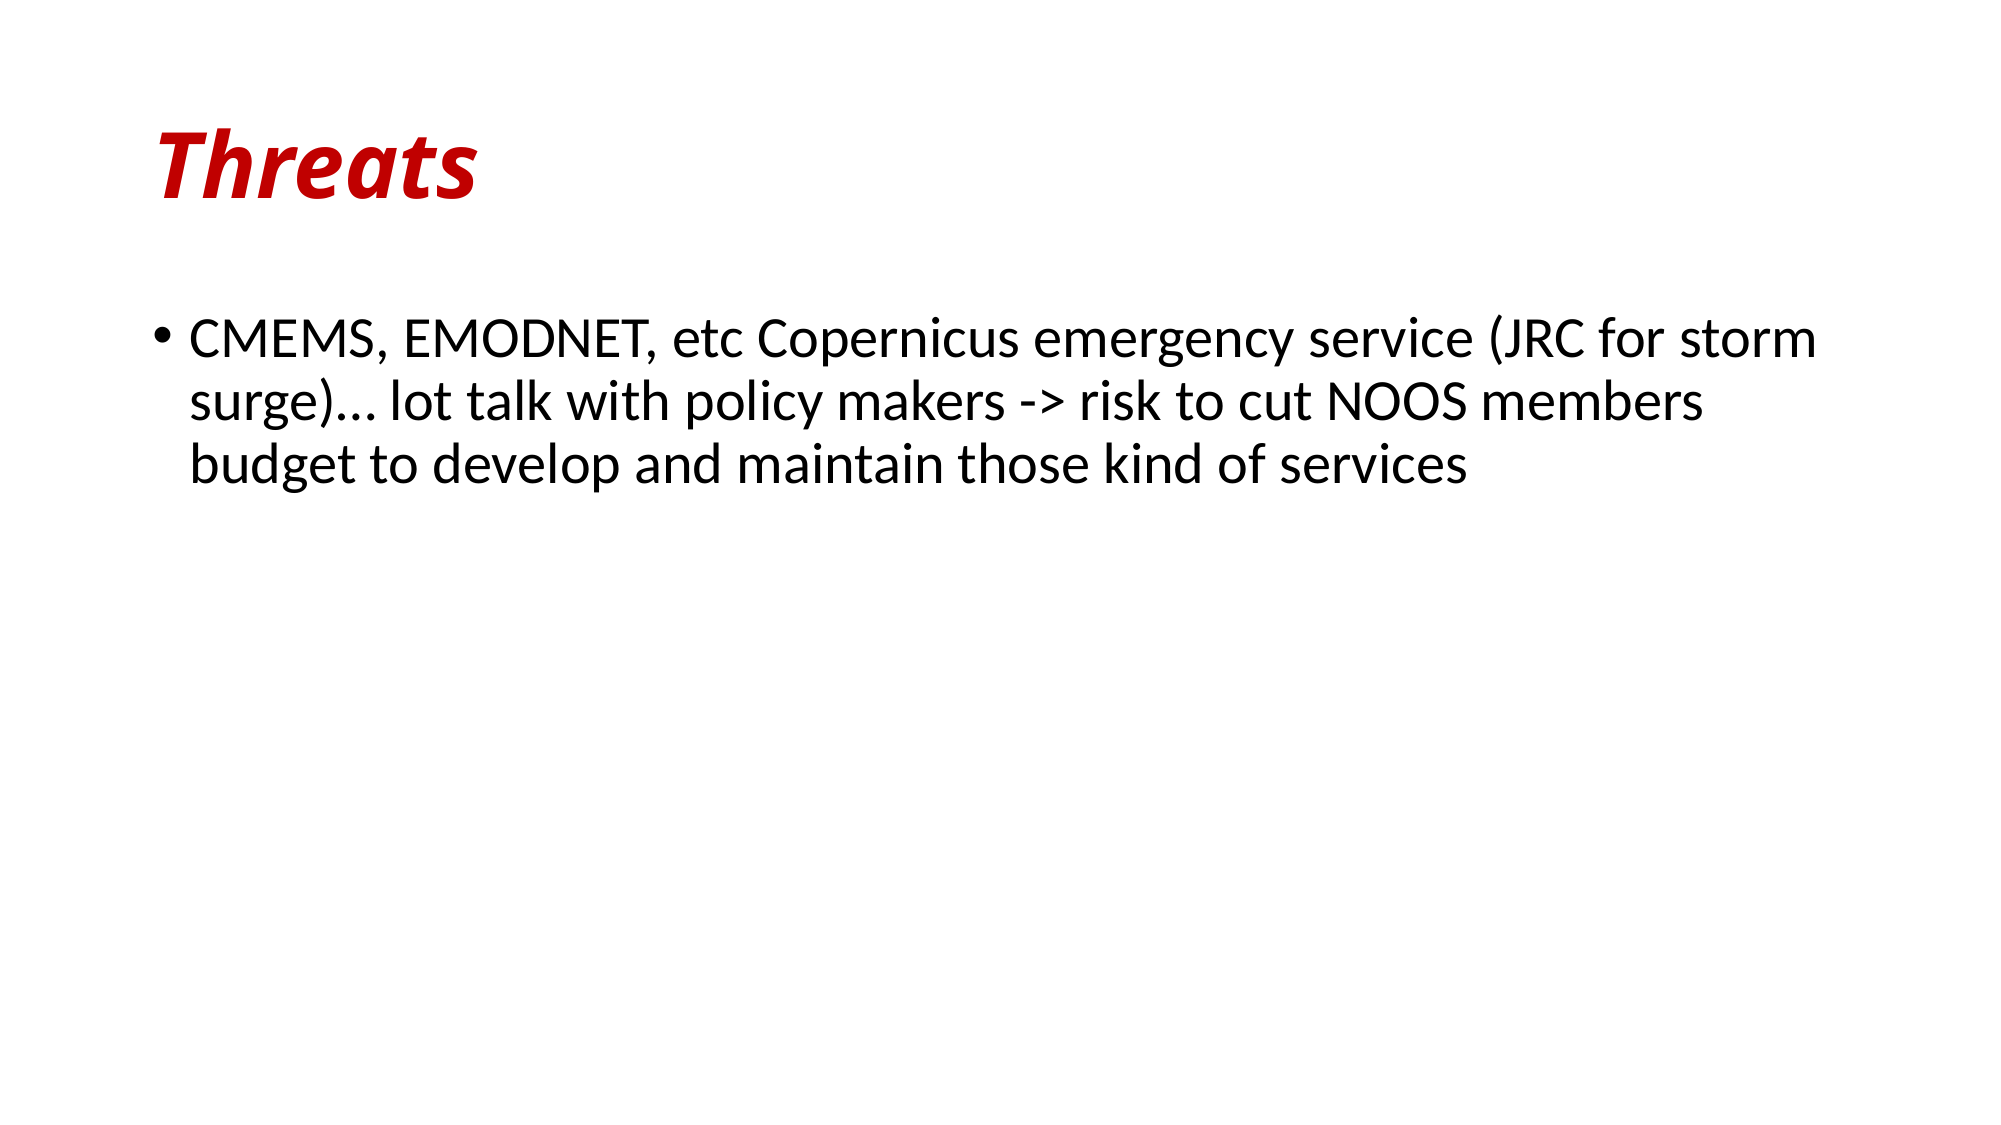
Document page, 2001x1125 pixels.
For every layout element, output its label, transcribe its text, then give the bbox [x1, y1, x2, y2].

list CMEMS, EMODNET, etc Copernicus emergency service (JRC for storm surge)… lot talk with policy makers -> risk to cut NOOS members budget to develop and maintain those kind of services [137, 299, 1863, 1014]
title Threats [137, 59, 1863, 278]
